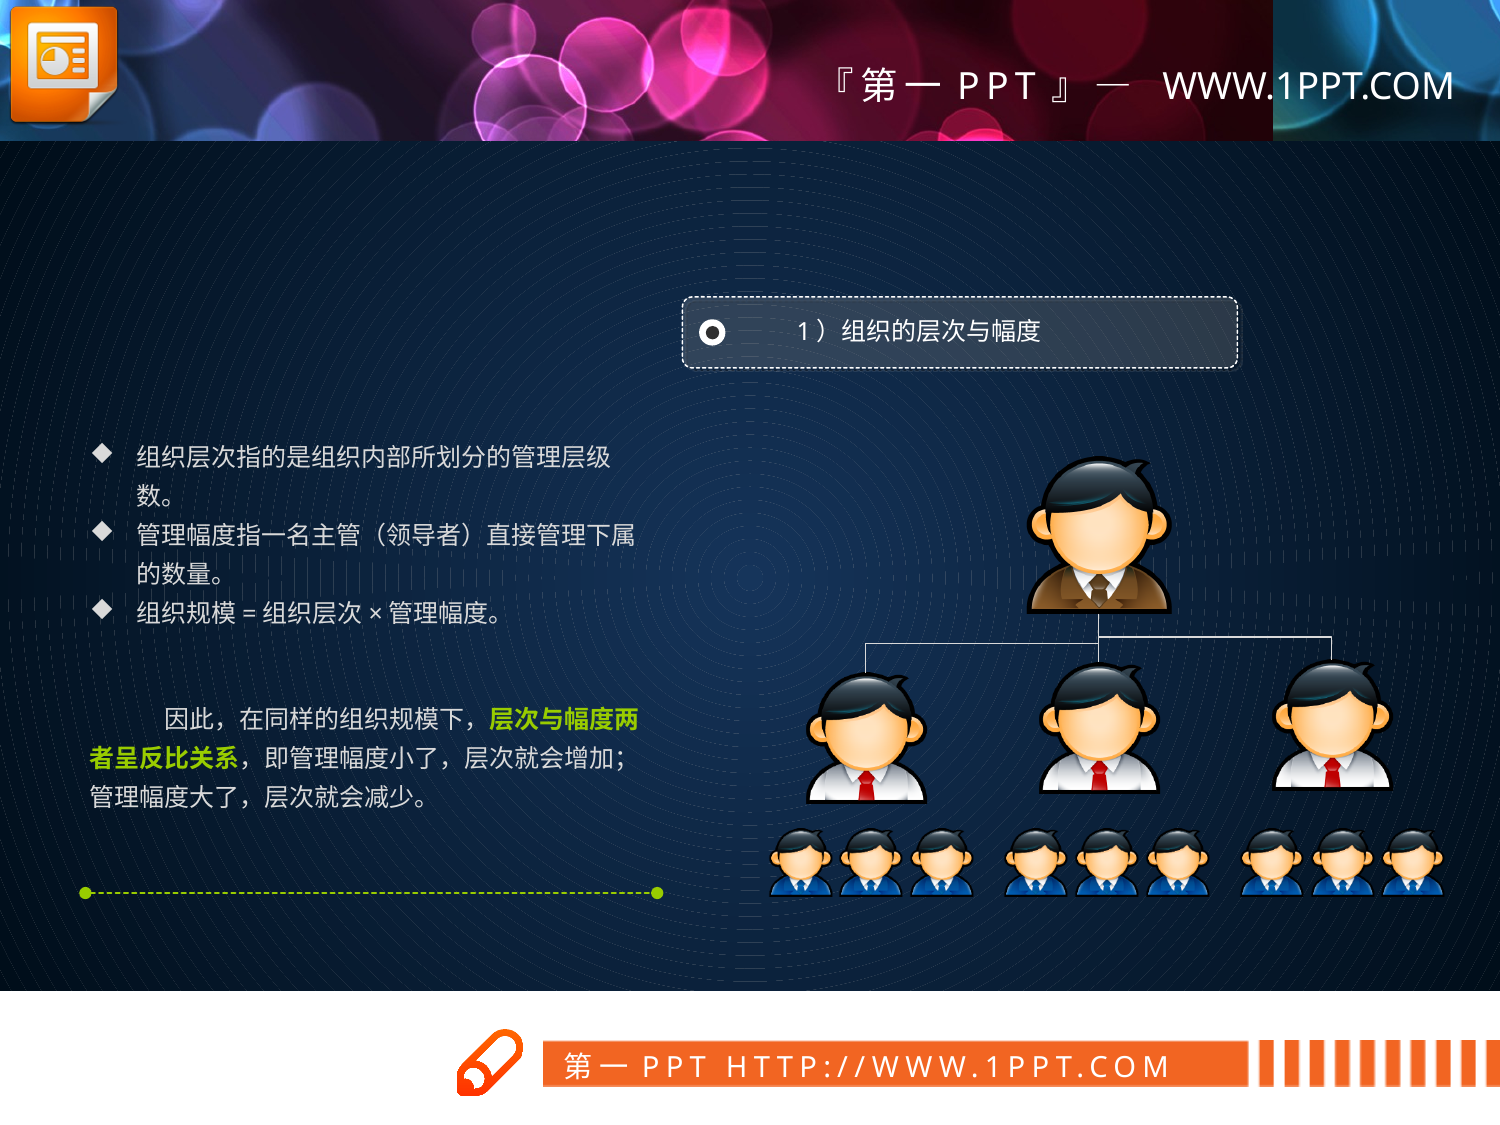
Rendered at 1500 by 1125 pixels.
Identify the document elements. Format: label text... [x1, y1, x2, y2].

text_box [682, 296, 1238, 369]
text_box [765, 456, 1448, 897]
picture [543, 1040, 1500, 1087]
text_box 因此，在同样的组织规模下，层次与幅度两者呈反比关系，即管理幅度小了，层次就会增加；管理幅度大了，层次就会减少。 [75, 687, 658, 819]
text_box 组织层次指的是组织内部所划分的管理层级数。 管理幅度指一名主管（领导者）直接管理下属的数量。 组织规模=组织层次×管理幅度。 [75, 425, 658, 635]
picture [0, 0, 1500, 141]
